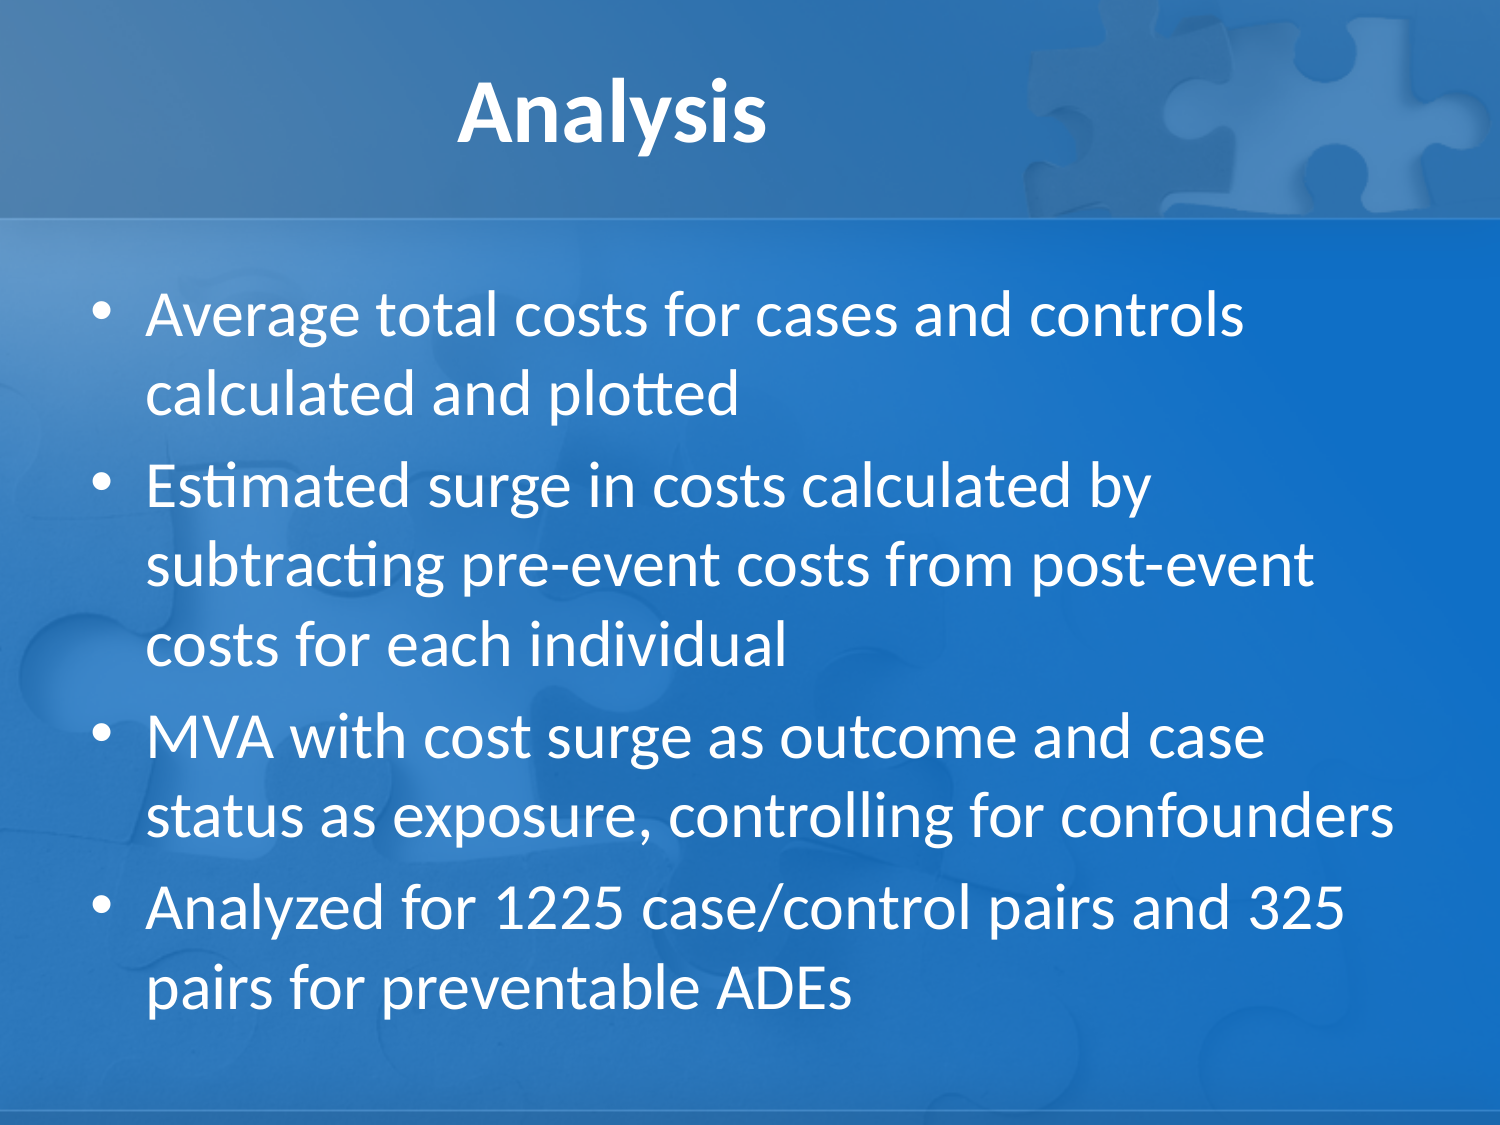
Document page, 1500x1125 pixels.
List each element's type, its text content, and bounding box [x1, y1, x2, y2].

picture [0, 0, 1500, 1125]
list Average total costs for cases and controls calculated and plotted Estimated surge in costs calculated by subtracting pre-event costs from post-event costs for each individual MVA with cost surge as outcome and case status as exposure, controlling for confounders Analyzed for 1225 case/control pairs and 325 pairs for preventable ADEs [75, 262, 1425, 1050]
title Analysis [0, 12, 1225, 200]
